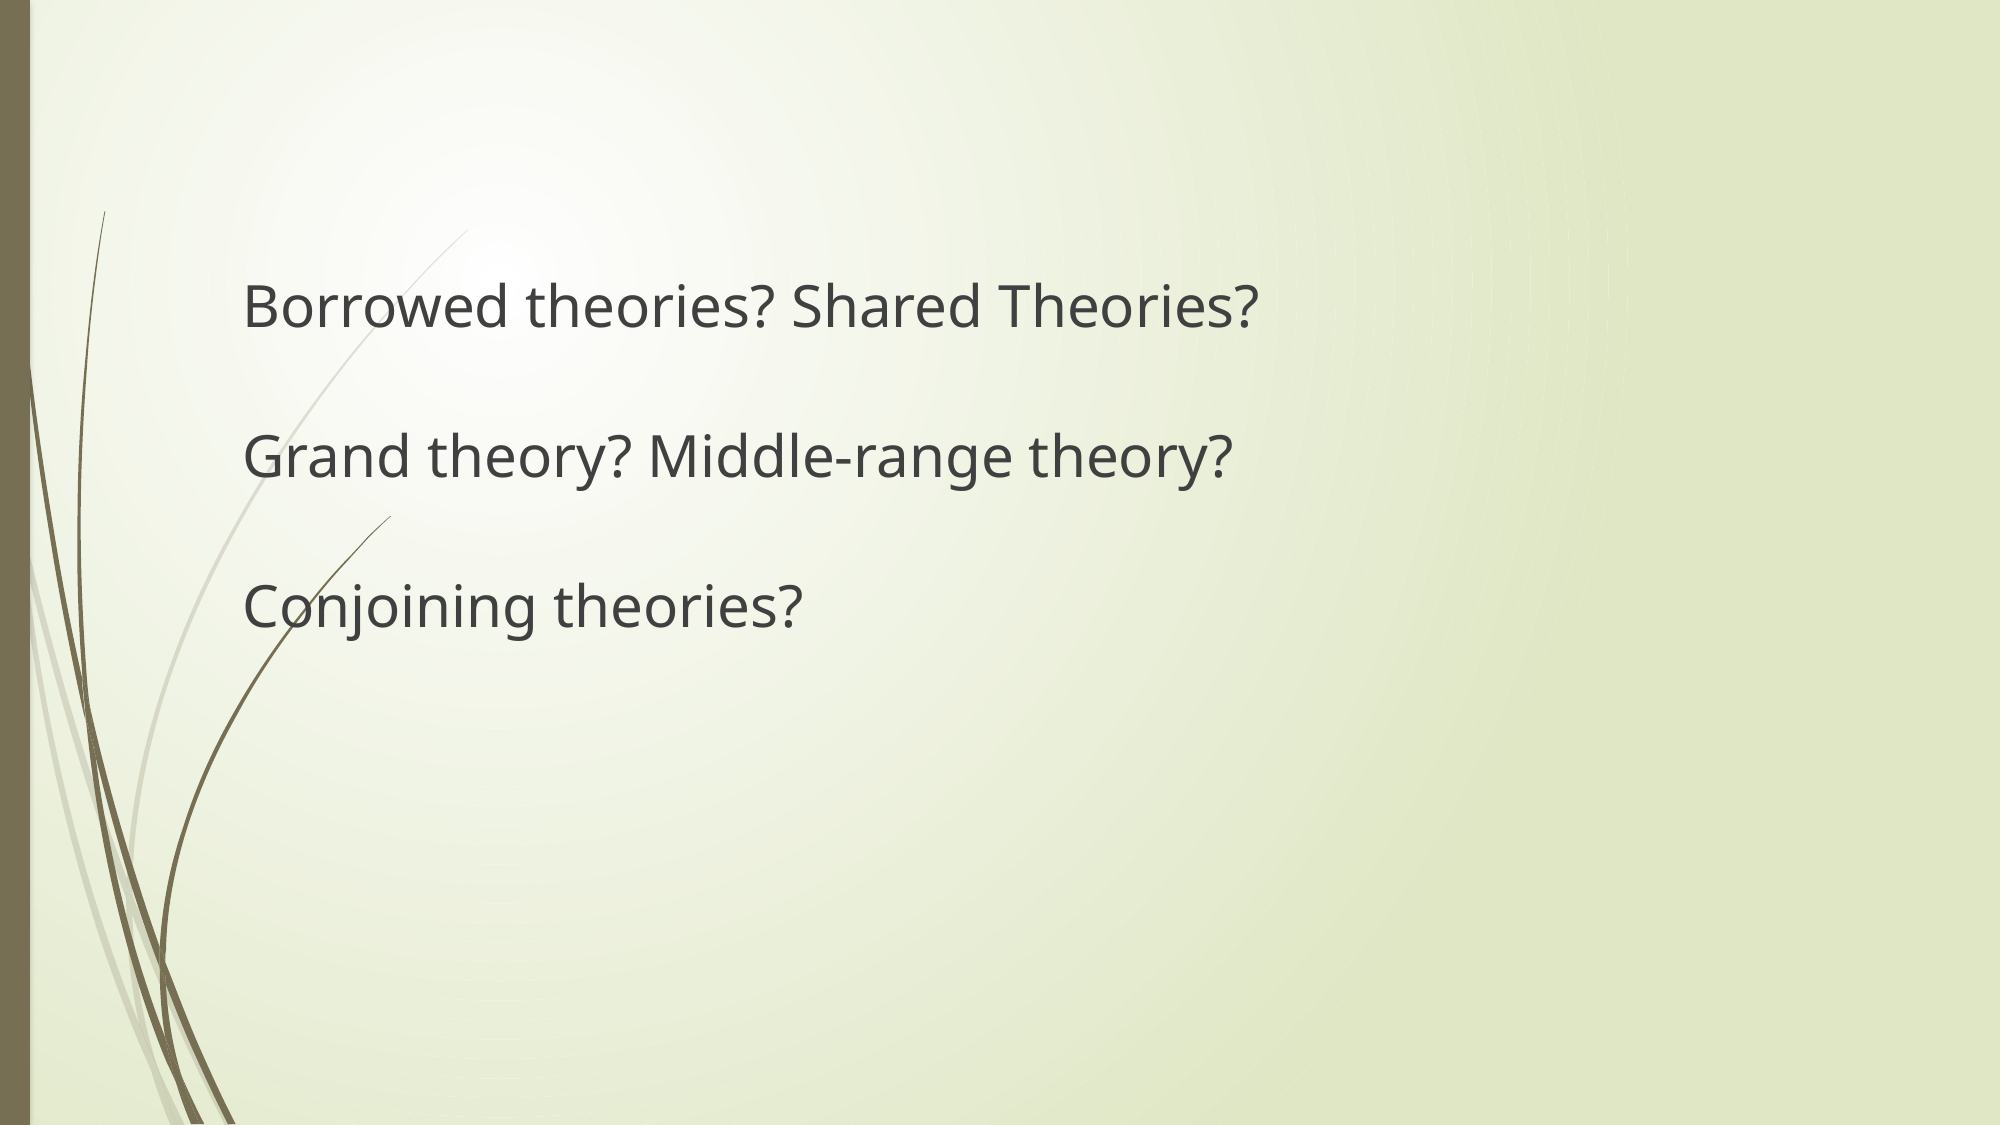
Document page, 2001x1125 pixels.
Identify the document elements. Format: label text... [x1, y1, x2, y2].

list Borrowed theories? Shared Theories? Grand theory? Middle-range theory? Conjoining theories? [227, 276, 2000, 1026]
